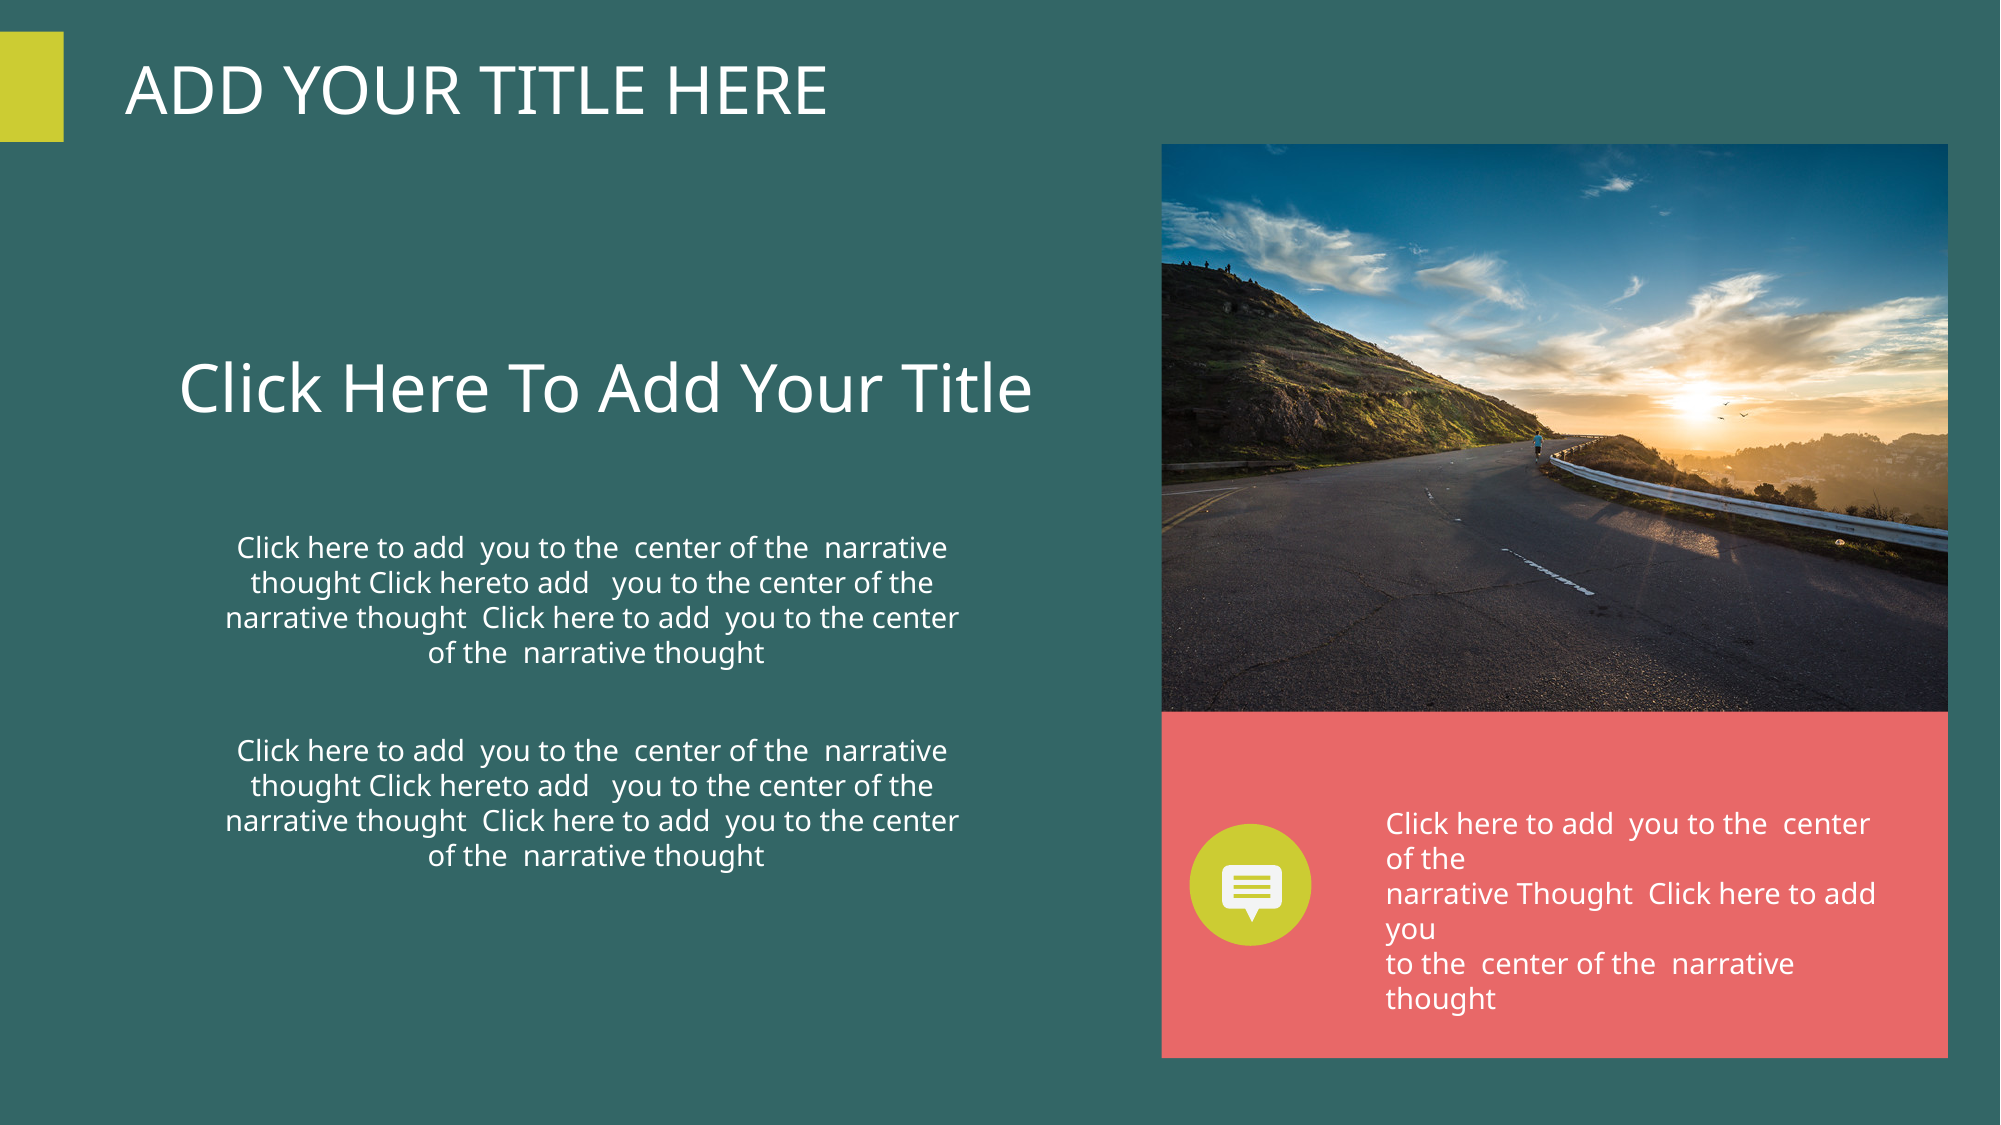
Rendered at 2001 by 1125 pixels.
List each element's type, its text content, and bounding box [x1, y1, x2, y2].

text_box Click here to add you to the center of the narrative thought Click hereto add you to the center of the narrative thought Click here to add you to the center of the narrative thought [210, 521, 983, 724]
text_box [1189, 823, 1312, 946]
text_box Click here to add you to the center of the narrative thought Click hereto add you to the center of the narrative thought Click here to add you to the center of the narrative thought [210, 724, 983, 933]
text_box Click here to add you to the center of the narrative Thought Click here to add you to the center of the narrative thought [1370, 798, 1917, 1023]
text_box Click Here To Add Your Title [163, 338, 1113, 500]
text_box [1161, 144, 1948, 711]
text_box ADD YOUR TITLE HERE [80, 40, 846, 136]
text_box [1161, 711, 1948, 1059]
text_box [0, 31, 65, 143]
